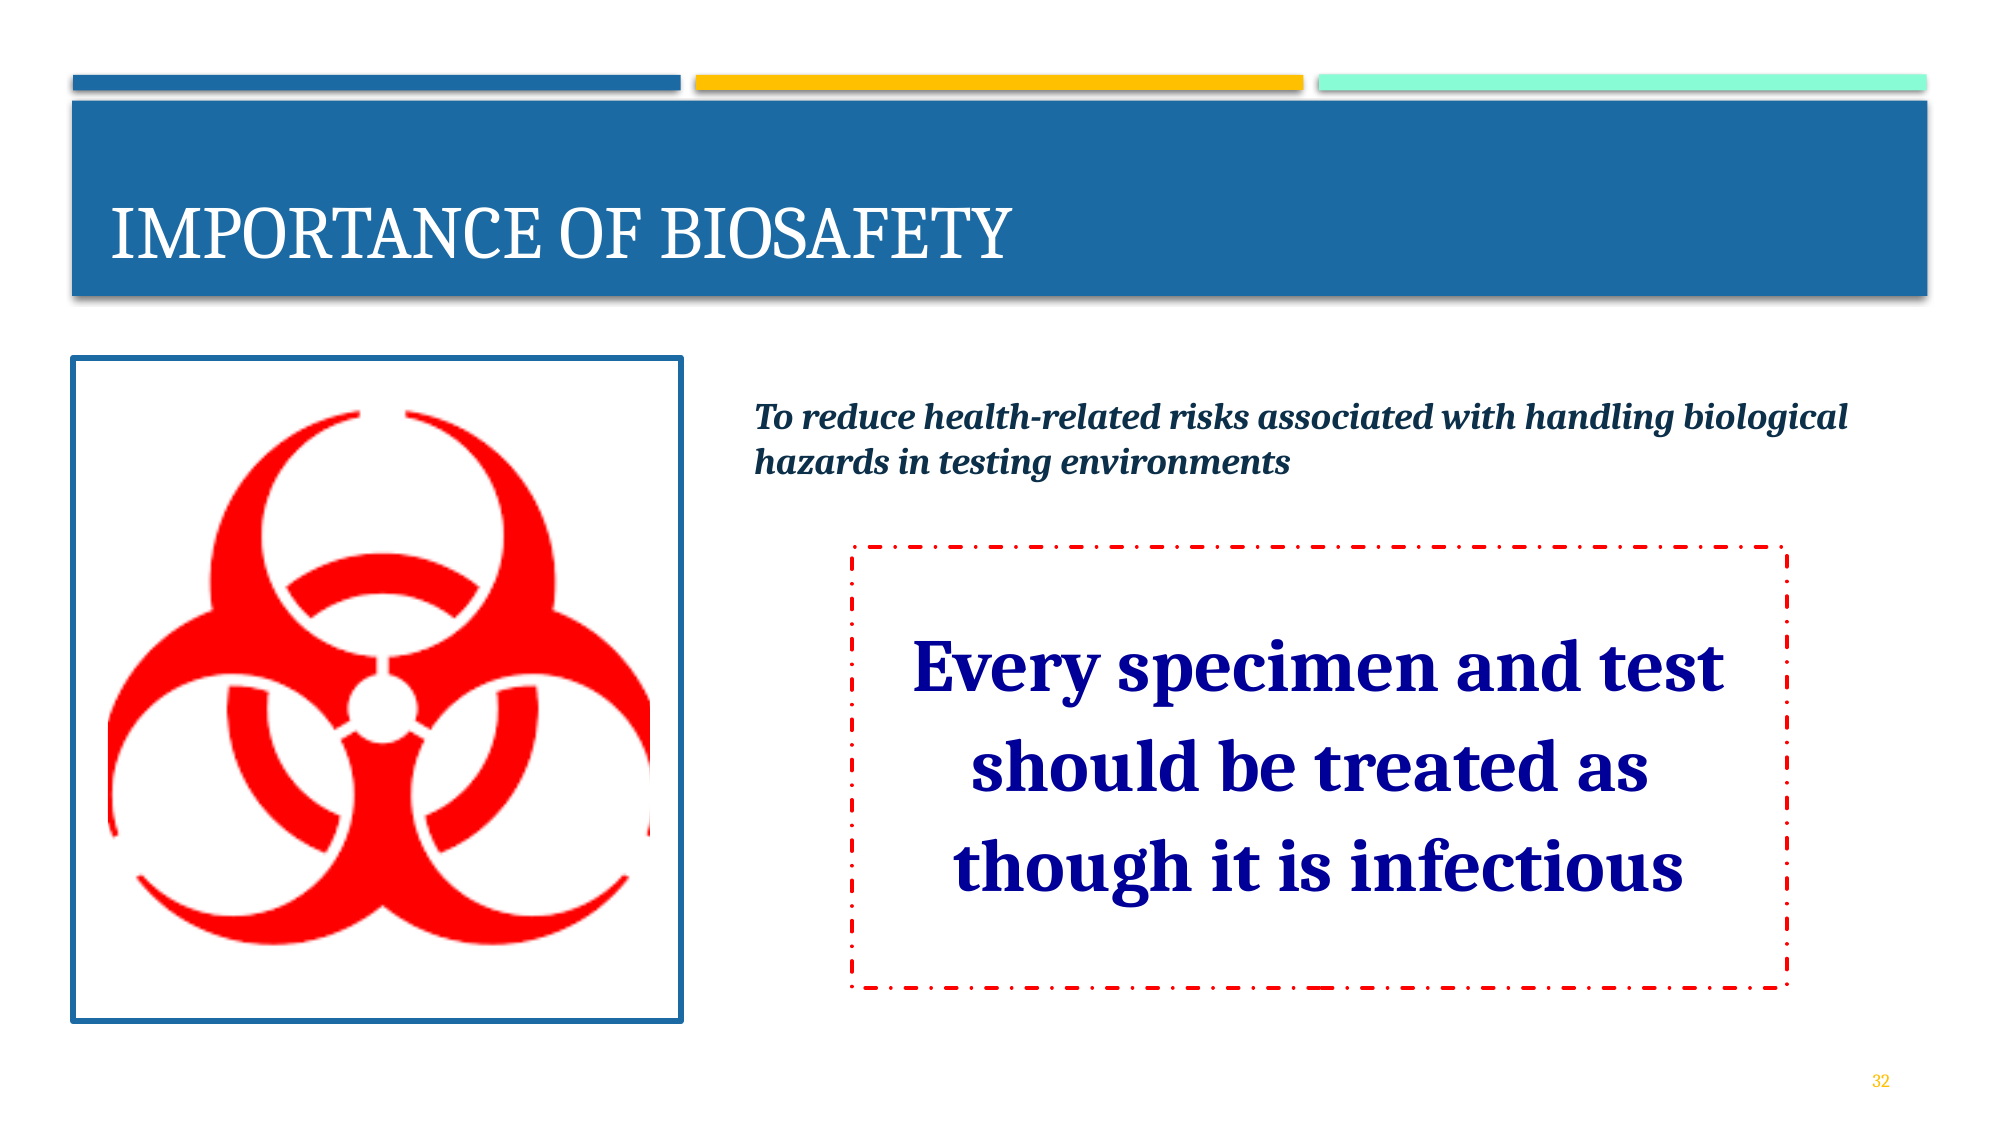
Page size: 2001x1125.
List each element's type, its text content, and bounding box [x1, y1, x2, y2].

picture [107, 386, 651, 987]
text_box [71, 356, 682, 1023]
text_box Every specimen and test should be treated as though it is infectious [850, 545, 1789, 990]
slide_number 32 [1732, 1050, 1905, 1110]
list To reduce health-related risks associated with handling biological hazards in testing environments [739, 306, 1905, 569]
title Importance of biosafety [95, 115, 1905, 282]
